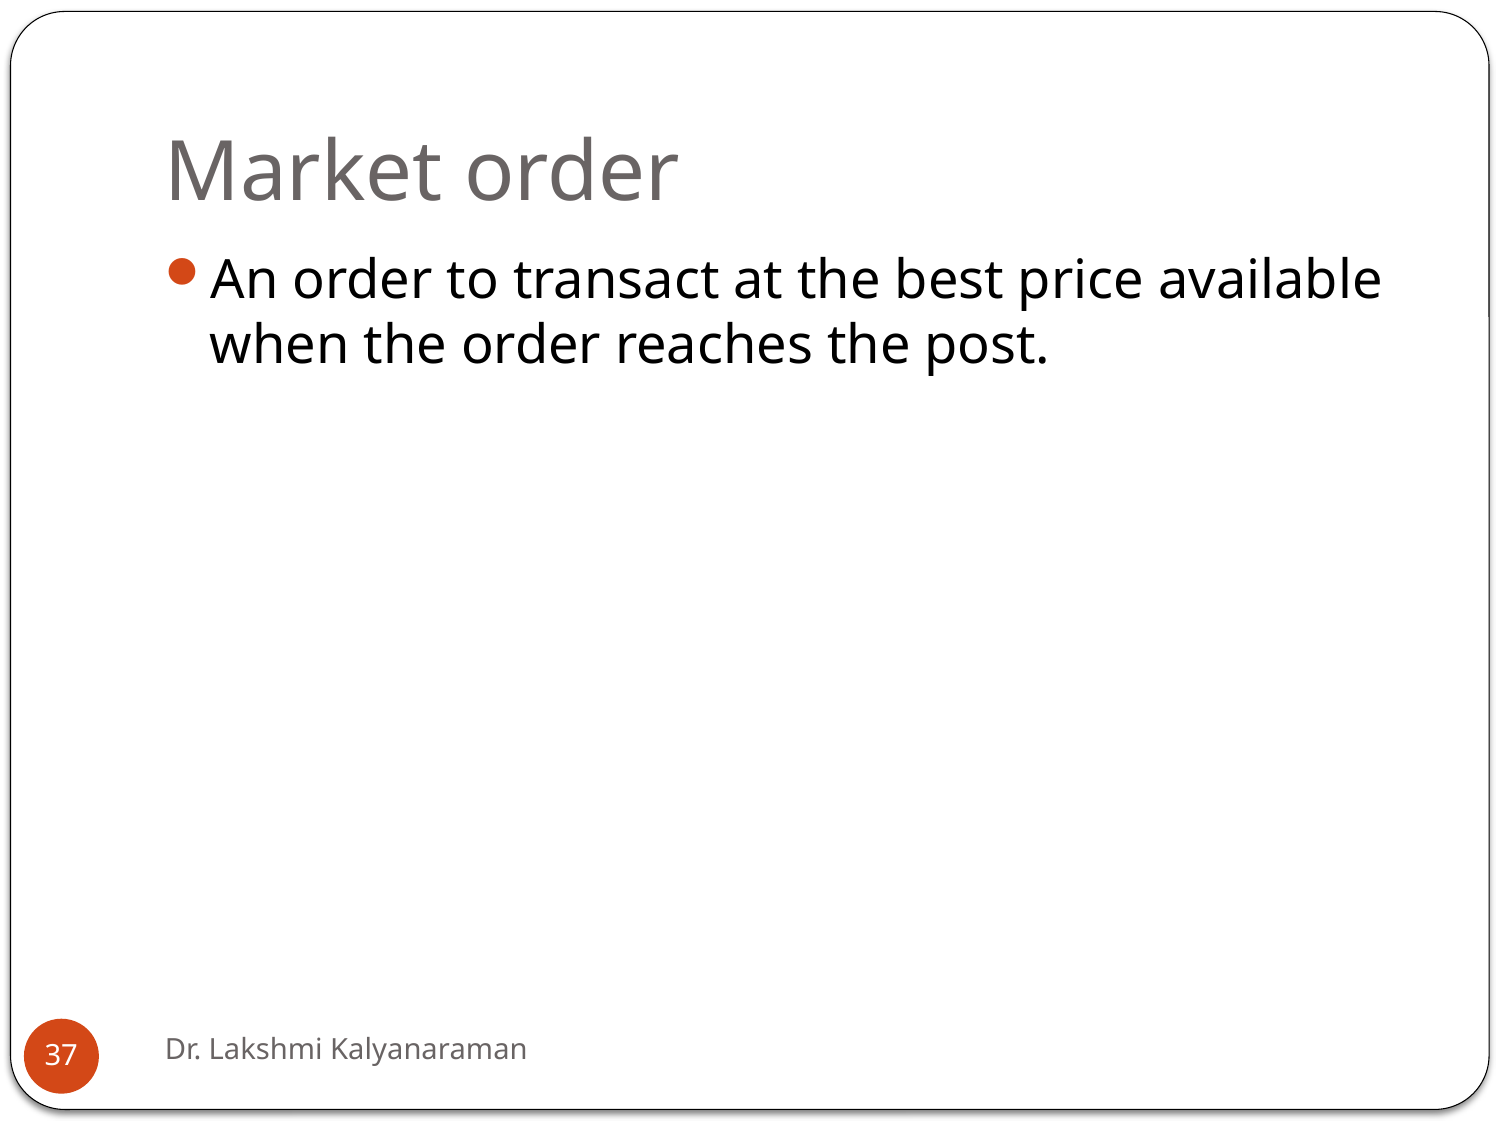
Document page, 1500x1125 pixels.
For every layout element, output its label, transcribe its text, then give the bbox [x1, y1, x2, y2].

title Market order [150, 45, 1425, 233]
footer Dr. Lakshmi Kalyanaraman [150, 1012, 800, 1088]
list An order to transact at the best price available when the order reaches the post. [150, 237, 1425, 988]
slide_number 37 [23, 1018, 99, 1094]
